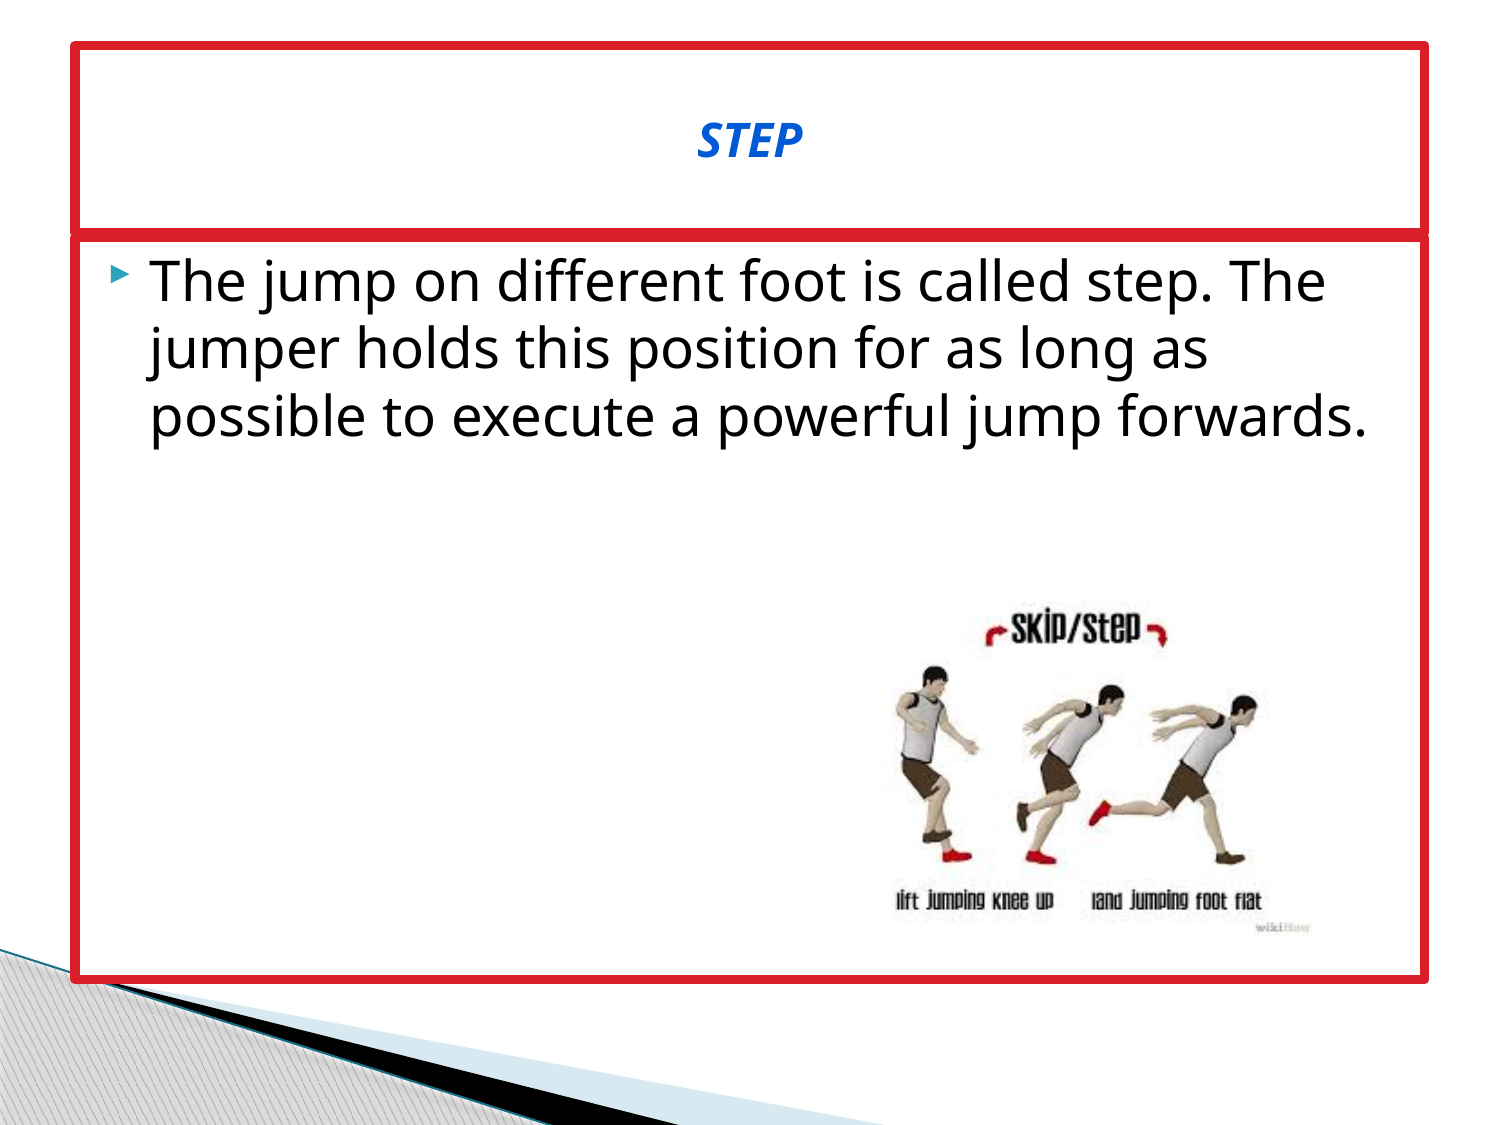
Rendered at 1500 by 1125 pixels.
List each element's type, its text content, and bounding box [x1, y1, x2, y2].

picture [849, 587, 1318, 941]
title Step [70, 41, 1429, 237]
list The jump on different foot is called step. The jumper holds this position for as long as possible to execute a powerful jump forwards. [70, 235, 1429, 984]
